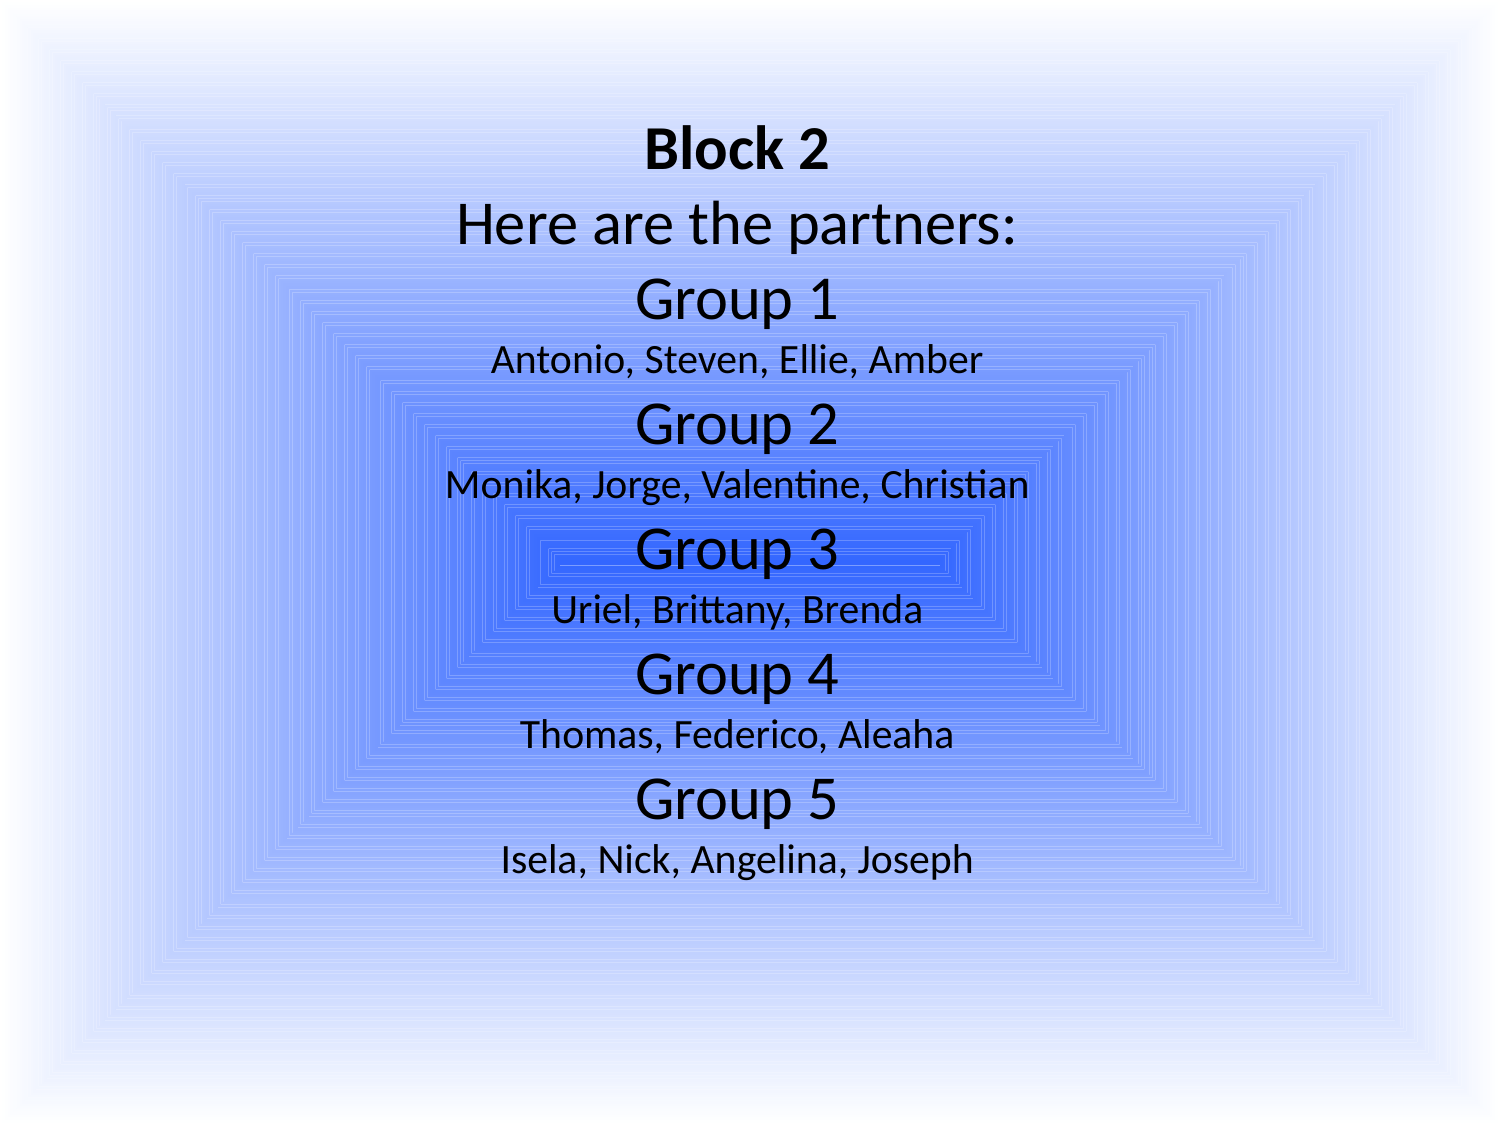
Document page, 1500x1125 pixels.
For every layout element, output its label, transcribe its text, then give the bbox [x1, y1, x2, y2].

text_box Block 2 Here are the partners: Group 1 Antonio, Steven, Ellie, Amber Group 2 Monika, Jorge, Valentine, Christian Group 3 Uriel, Brittany, Brenda Group 4 Thomas, Federico, Aleaha Group 5 Isela, Nick, Angelina, Joseph [373, 99, 1102, 890]
